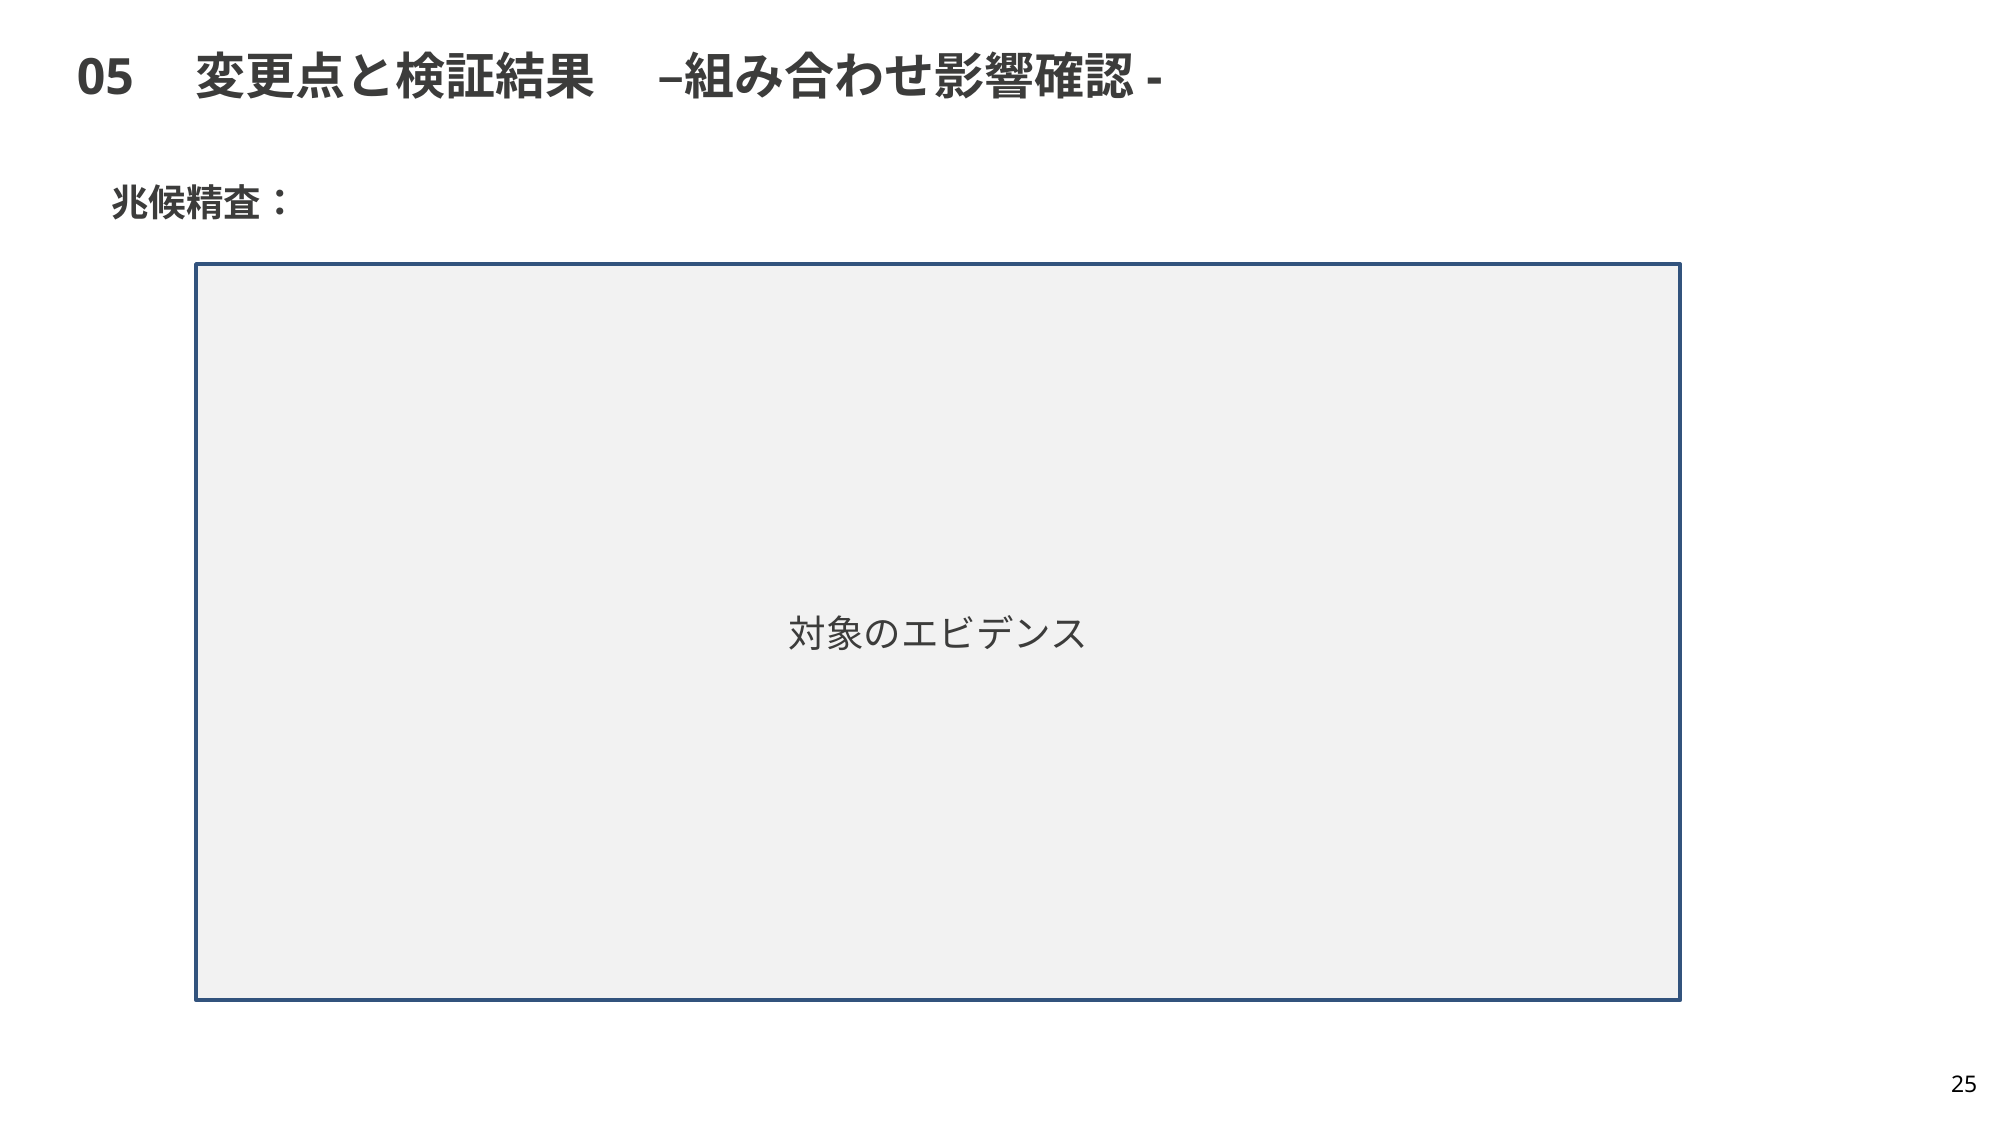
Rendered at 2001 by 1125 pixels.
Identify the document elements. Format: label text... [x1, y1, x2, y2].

text_box 対象のエビデンス [194, 262, 1682, 1002]
text_box 兆候精査： [96, 171, 314, 232]
title 05 変更点と検証結果 –組み合わせ影響確認- [0, 0, 1877, 123]
